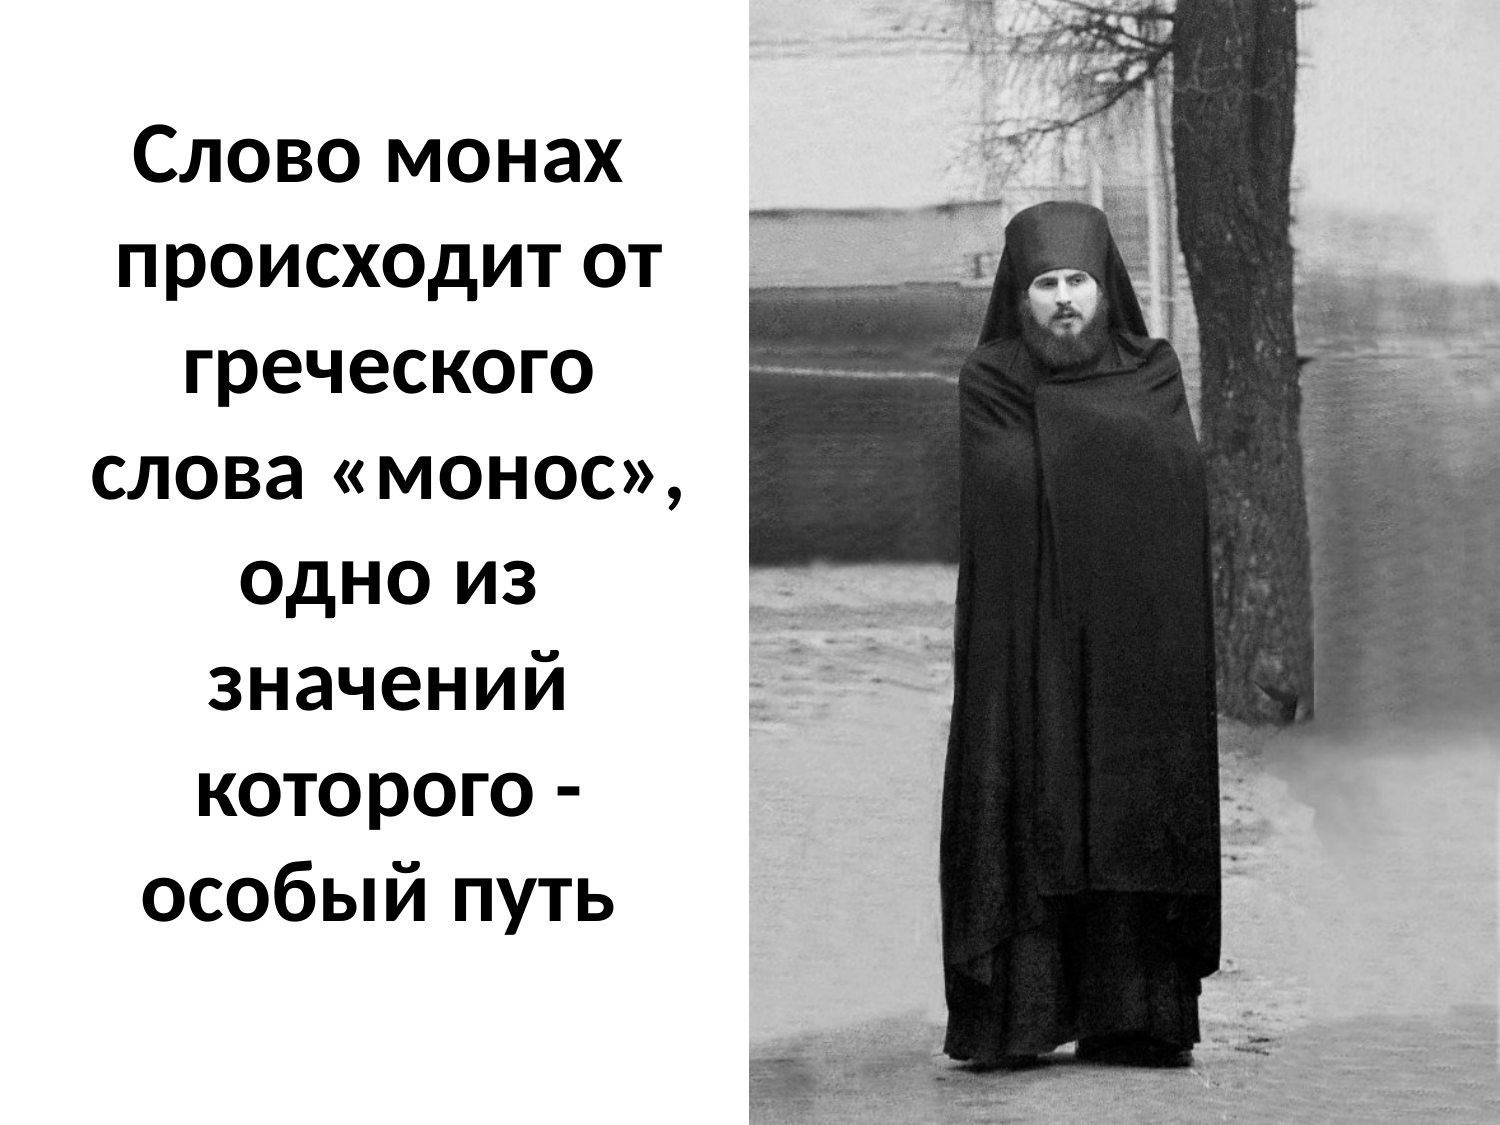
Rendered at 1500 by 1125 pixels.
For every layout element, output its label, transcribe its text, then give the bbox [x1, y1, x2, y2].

title Слово монах происходит от греческого слова «монос», одно из значений которого - особый путь [75, 45, 703, 1094]
picture [749, 0, 1500, 1125]
